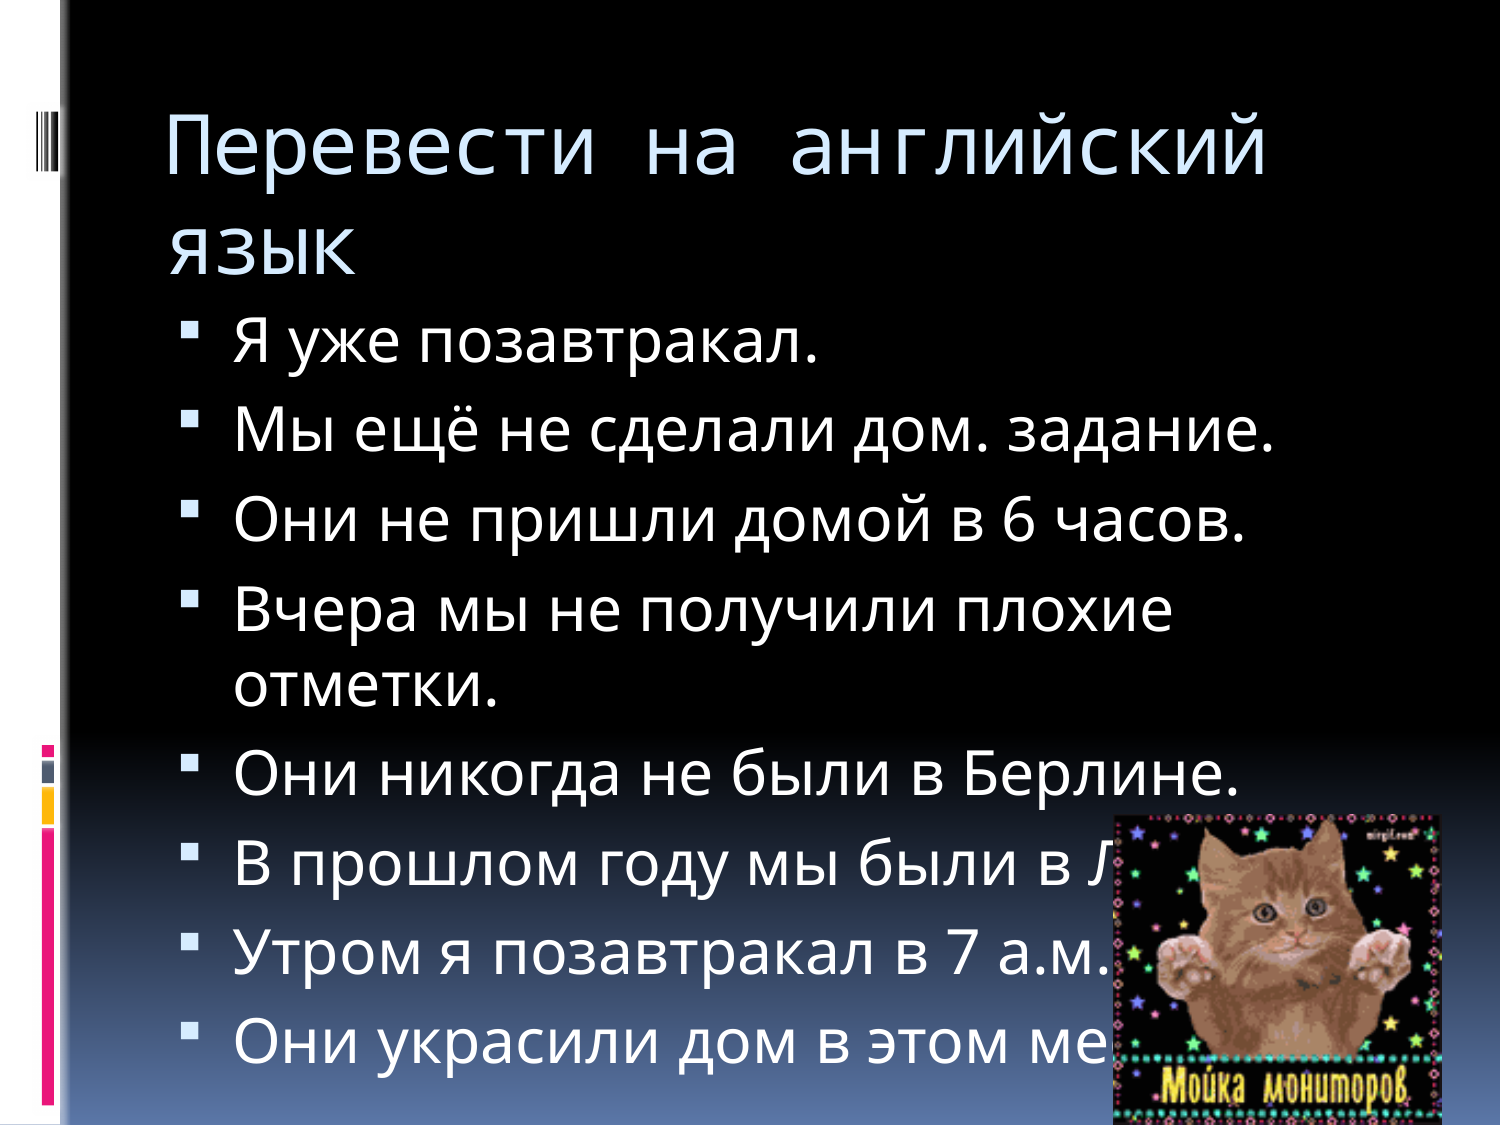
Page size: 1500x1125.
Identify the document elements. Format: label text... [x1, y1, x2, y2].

picture [1112, 813, 1442, 1125]
title Перевести на английский язык [150, 83, 1425, 234]
list Я уже позавтракал. Мы ещё не сделали дом. задание. Они не пришли домой в 6 часов. Вчера мы не получили плохие отметки. Они никогда не были в Берлине. В прошлом году мы были в Лондоне Утром я позавтракал в 7 а.м. Они украсили дом в этом месяце [150, 292, 1425, 1043]
